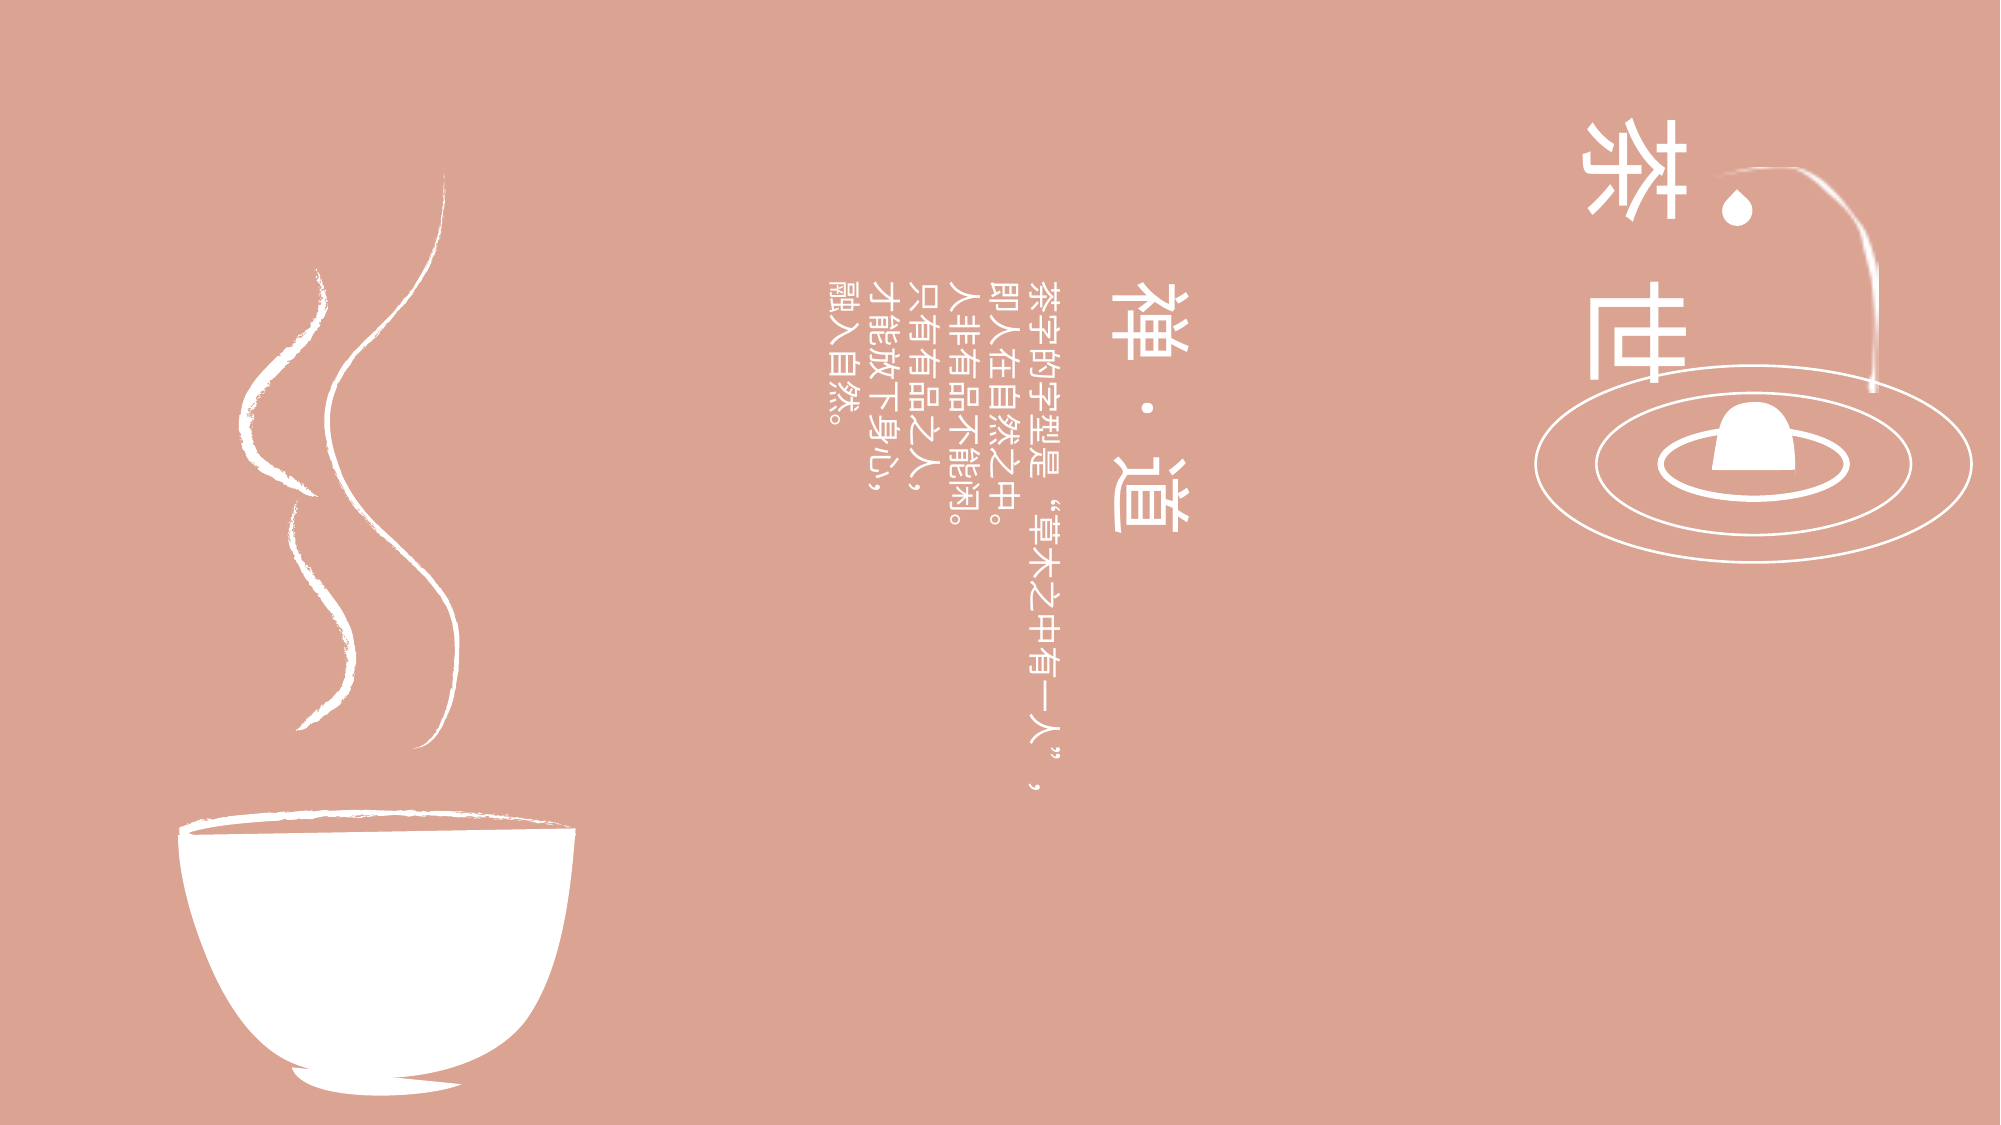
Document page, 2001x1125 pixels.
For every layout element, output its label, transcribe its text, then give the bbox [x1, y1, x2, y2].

text_box [1534, 382, 1973, 564]
text_box 禅·道 [1078, 265, 1211, 534]
picture [1712, 167, 1879, 393]
text_box [1595, 393, 1913, 537]
text_box [1710, 400, 1797, 478]
text_box [1659, 431, 1848, 500]
text_box 茶字的字型是“草木之中有一人”， 即人在自然之中。 人非有品不能闲。 只有有品之人， 才能放下身心， 融入自然。 [800, 265, 1074, 984]
picture [177, 167, 577, 1096]
text_box 茶 世 [1545, 98, 1713, 389]
